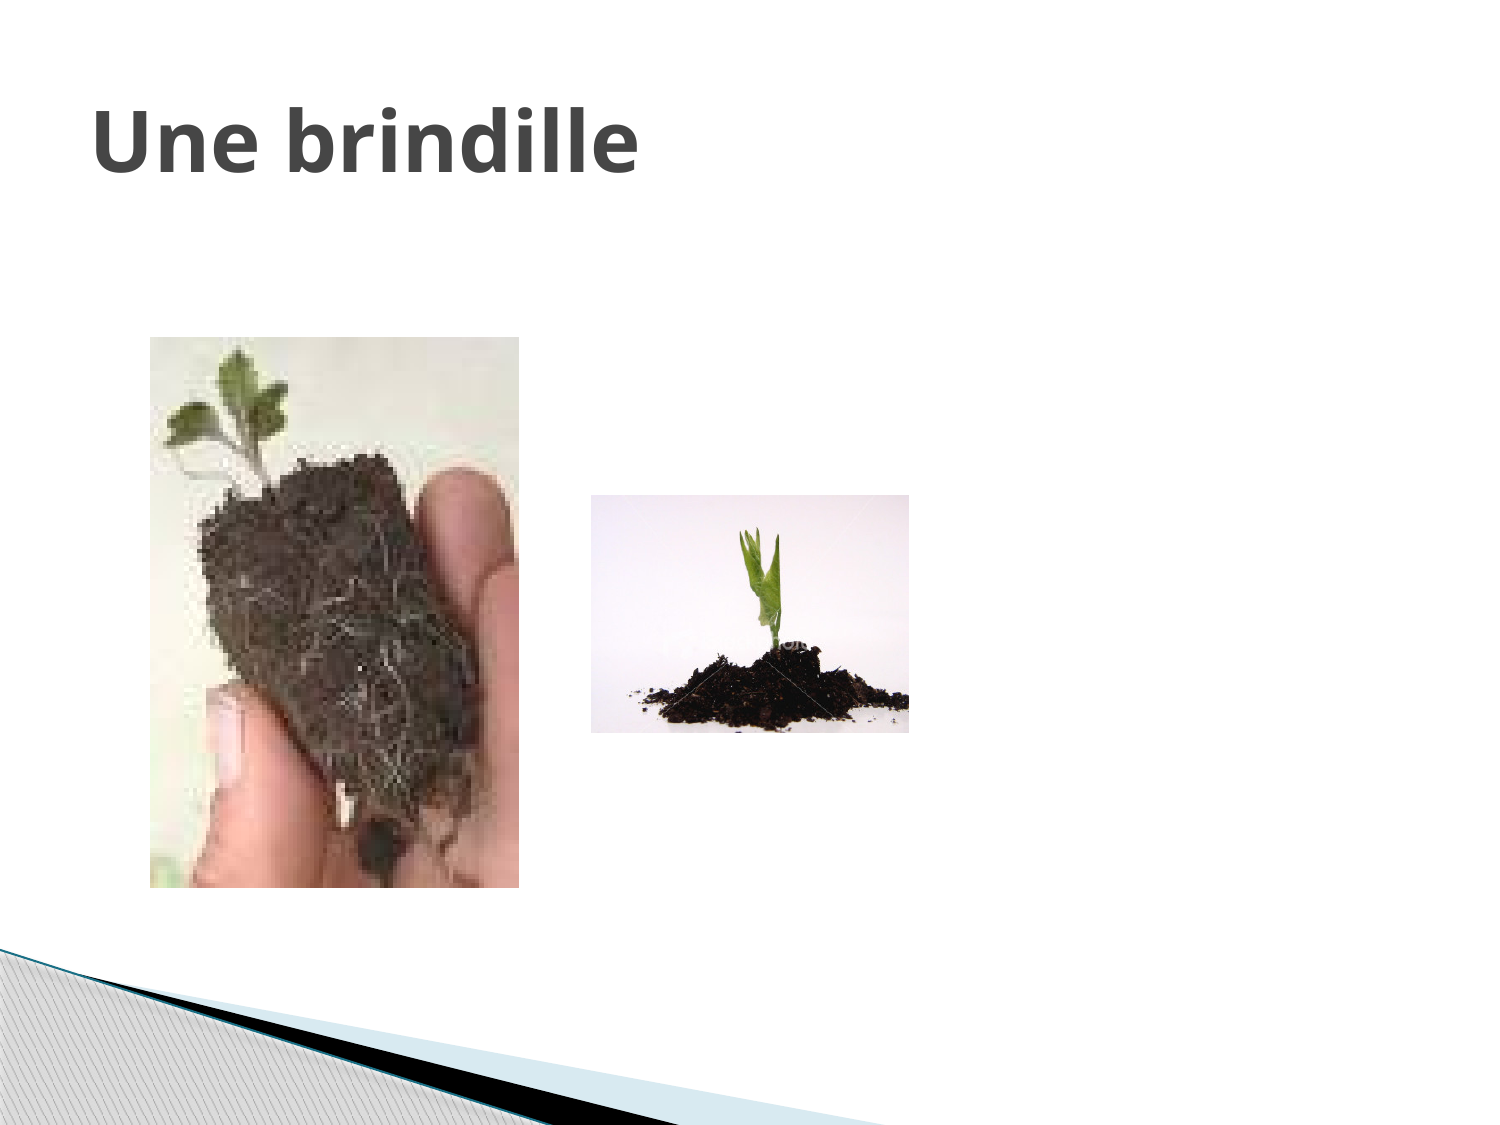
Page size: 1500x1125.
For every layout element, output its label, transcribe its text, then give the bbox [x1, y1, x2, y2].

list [591, 495, 909, 734]
picture [149, 337, 519, 888]
title Une brindille [75, 45, 1425, 233]
